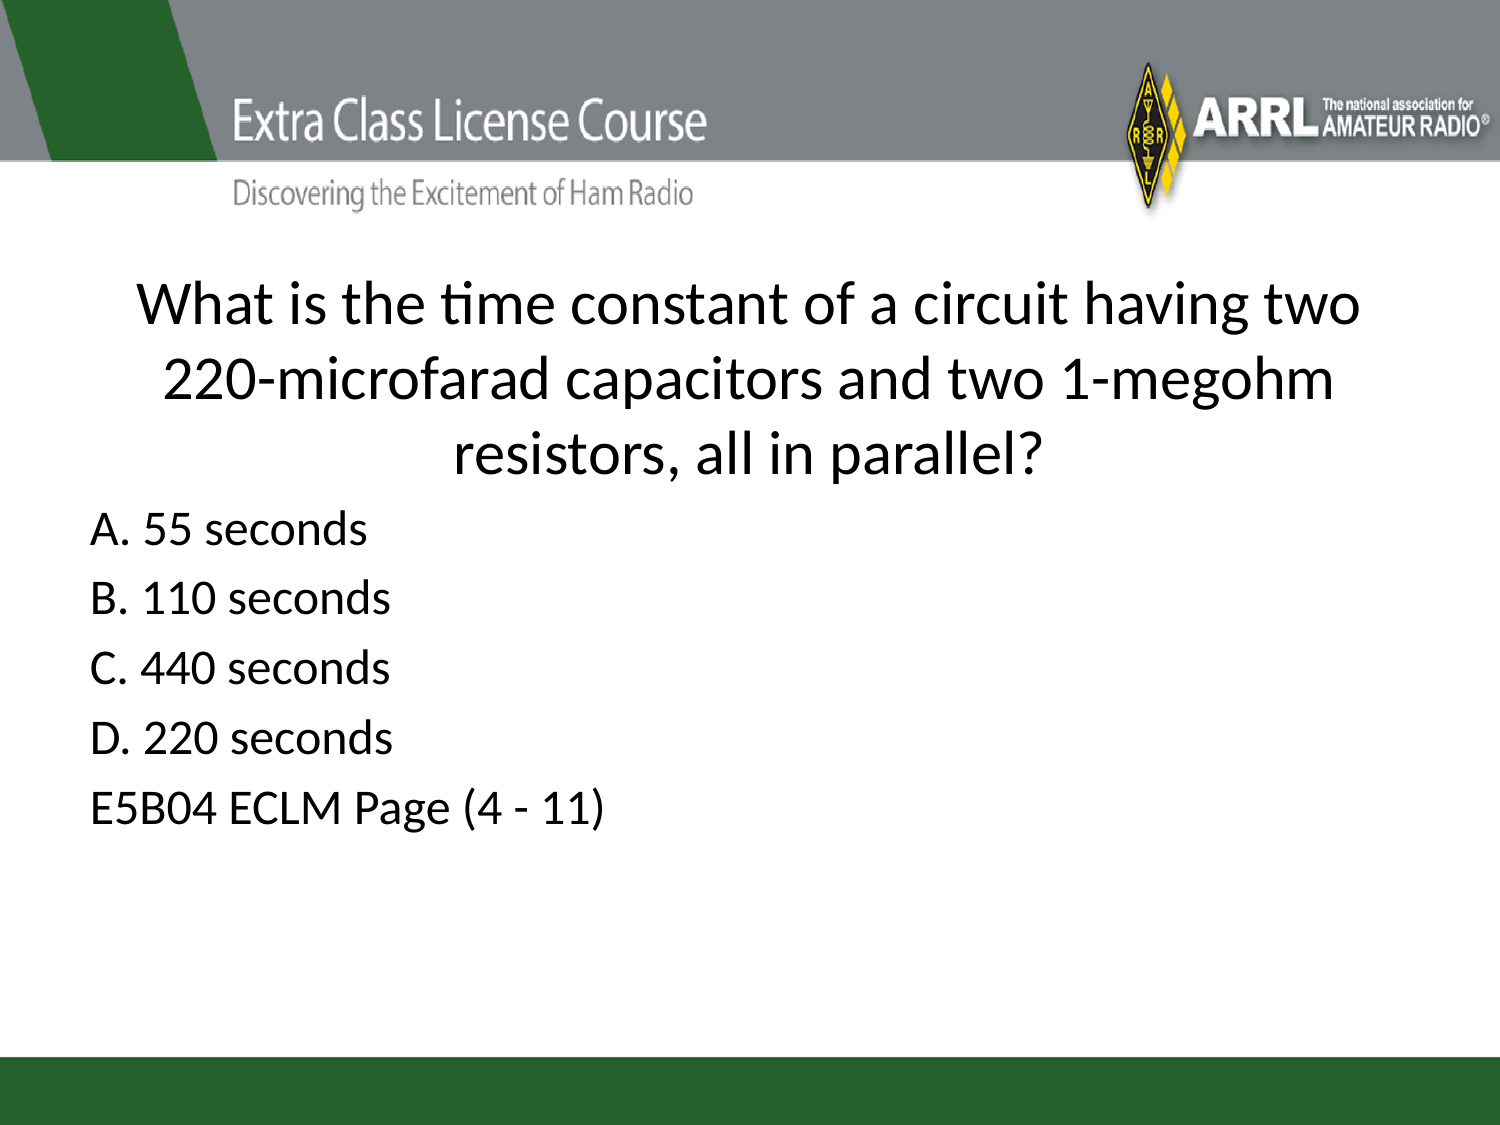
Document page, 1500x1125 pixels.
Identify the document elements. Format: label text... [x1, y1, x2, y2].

title What is the time constant of a circuit having two 220-microfarad capacitors and two 1-megohm resistors, all in parallel? [75, 254, 1425, 435]
list A. 55 seconds B. 110 seconds C. 440 seconds D. 220 seconds E5B04 ECLM Page (4 - 11) [75, 487, 1425, 1005]
picture [0, 0, 1500, 1125]
